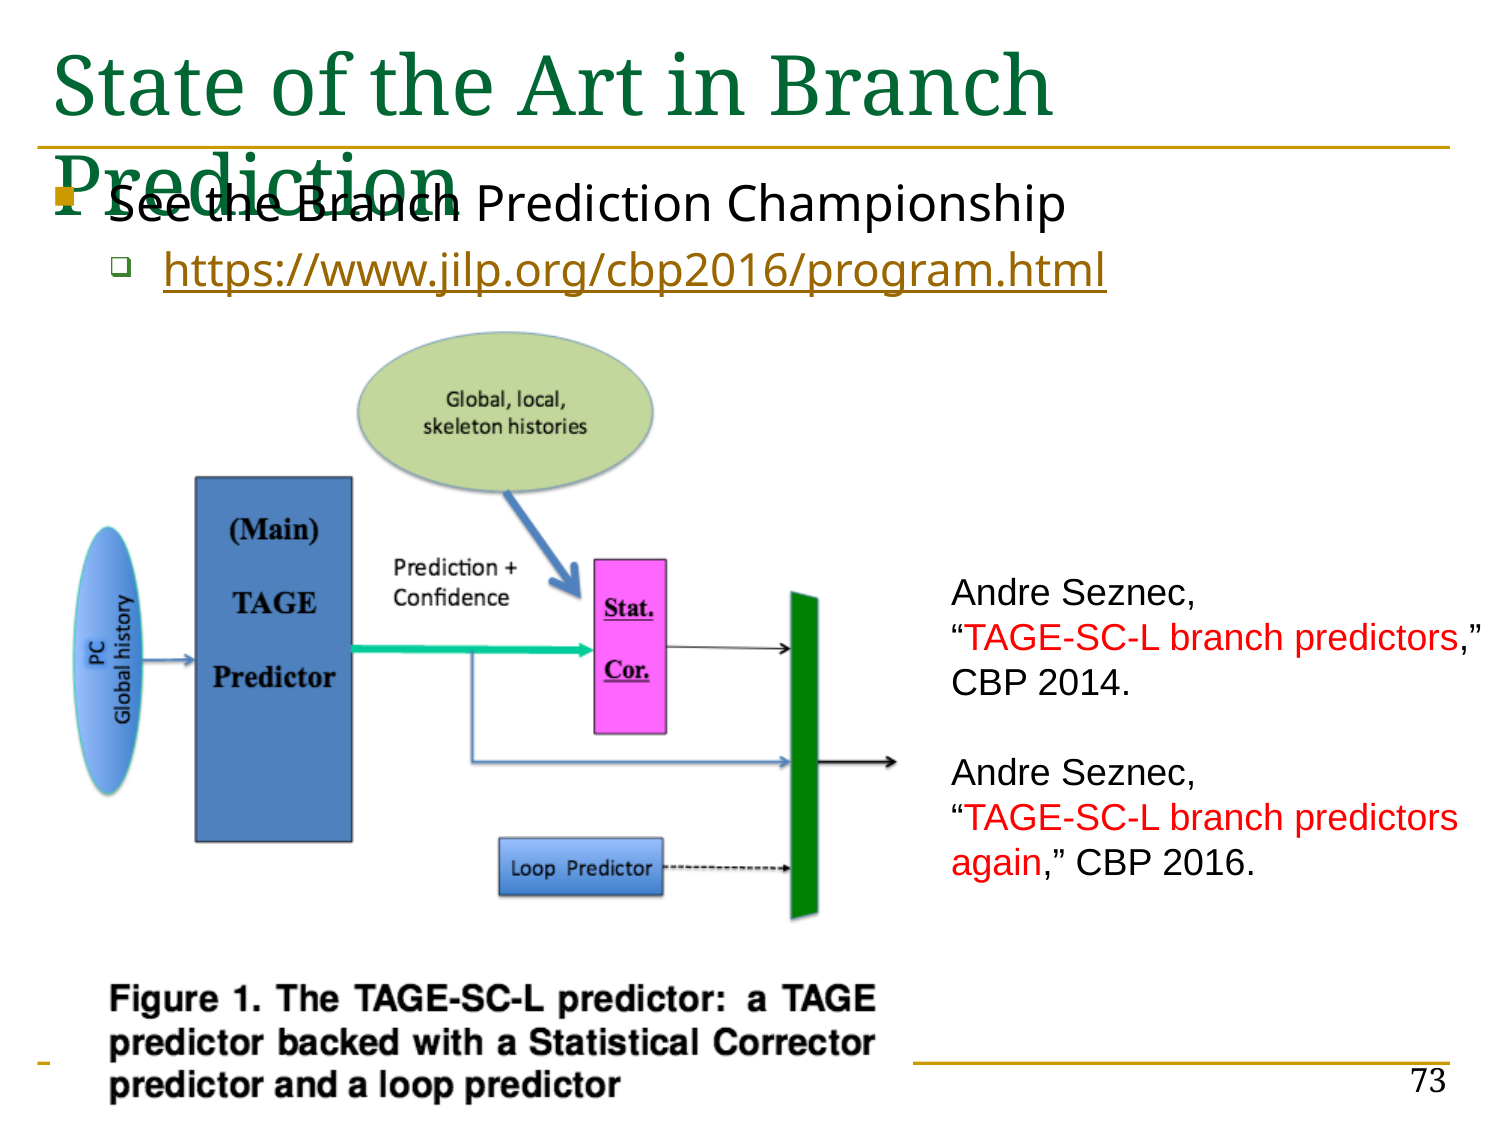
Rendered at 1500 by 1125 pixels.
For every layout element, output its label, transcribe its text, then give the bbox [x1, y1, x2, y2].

slide_number 73 [1111, 1036, 1462, 1112]
list See the Branch Prediction Championship https://www.jilp.org/cbp2016/program.html [37, 163, 1450, 1016]
picture [49, 324, 913, 1125]
title State of the Art in Branch Prediction [37, 24, 1450, 163]
text_box Andre Seznec, “TAGE-SC-L branch predictors,” CBP 2014. Andre Seznec, “TAGE-SC-L branch predictors again,” CBP 2016. [936, 560, 1500, 936]
